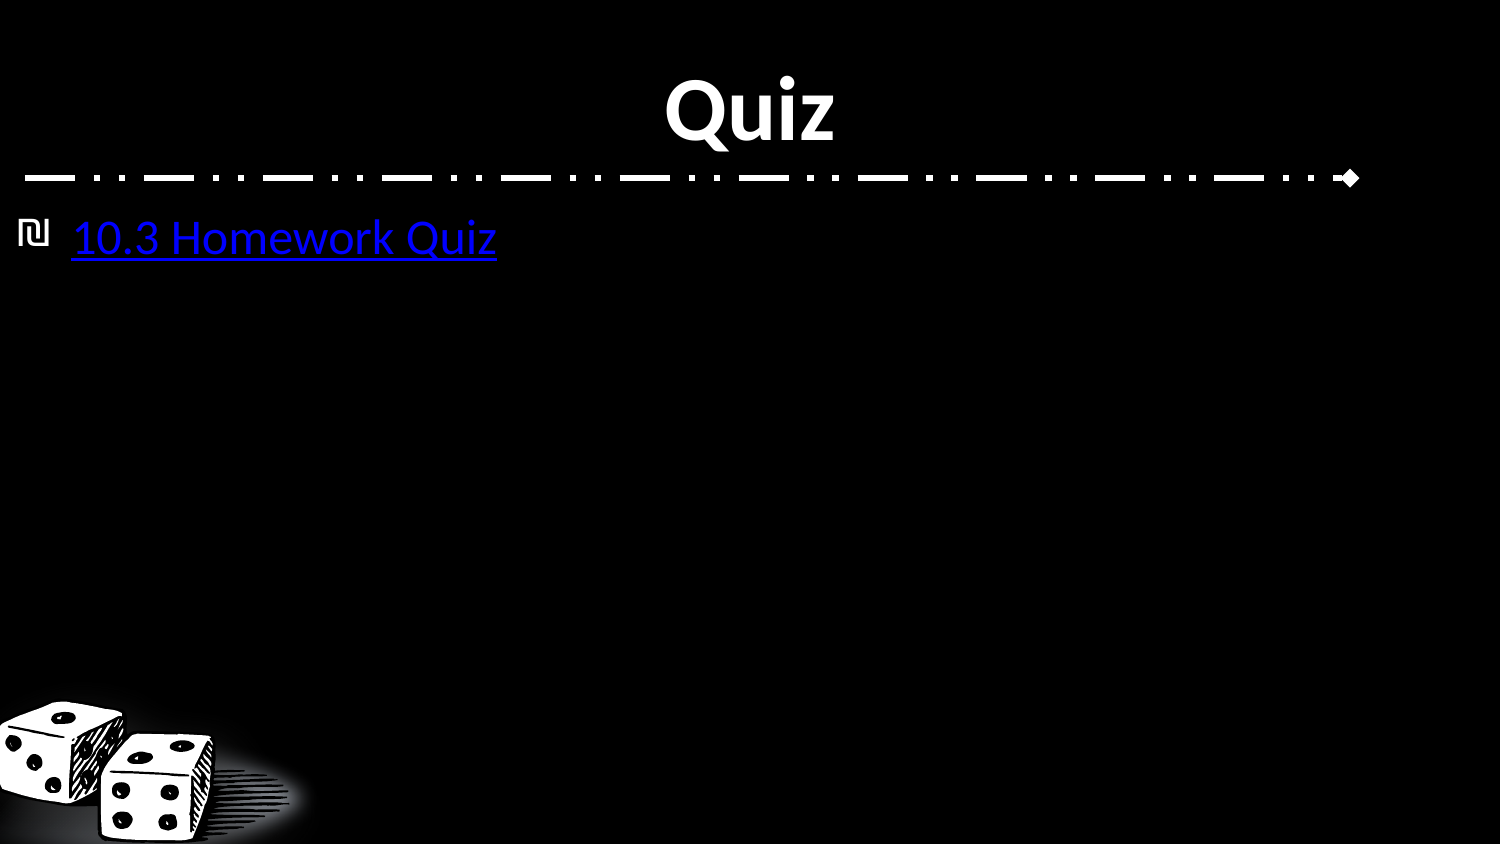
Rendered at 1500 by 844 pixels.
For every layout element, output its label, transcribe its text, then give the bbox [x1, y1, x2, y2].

list 10.3 Homework Quiz [0, 196, 1500, 754]
title Quiz [0, 33, 1500, 175]
